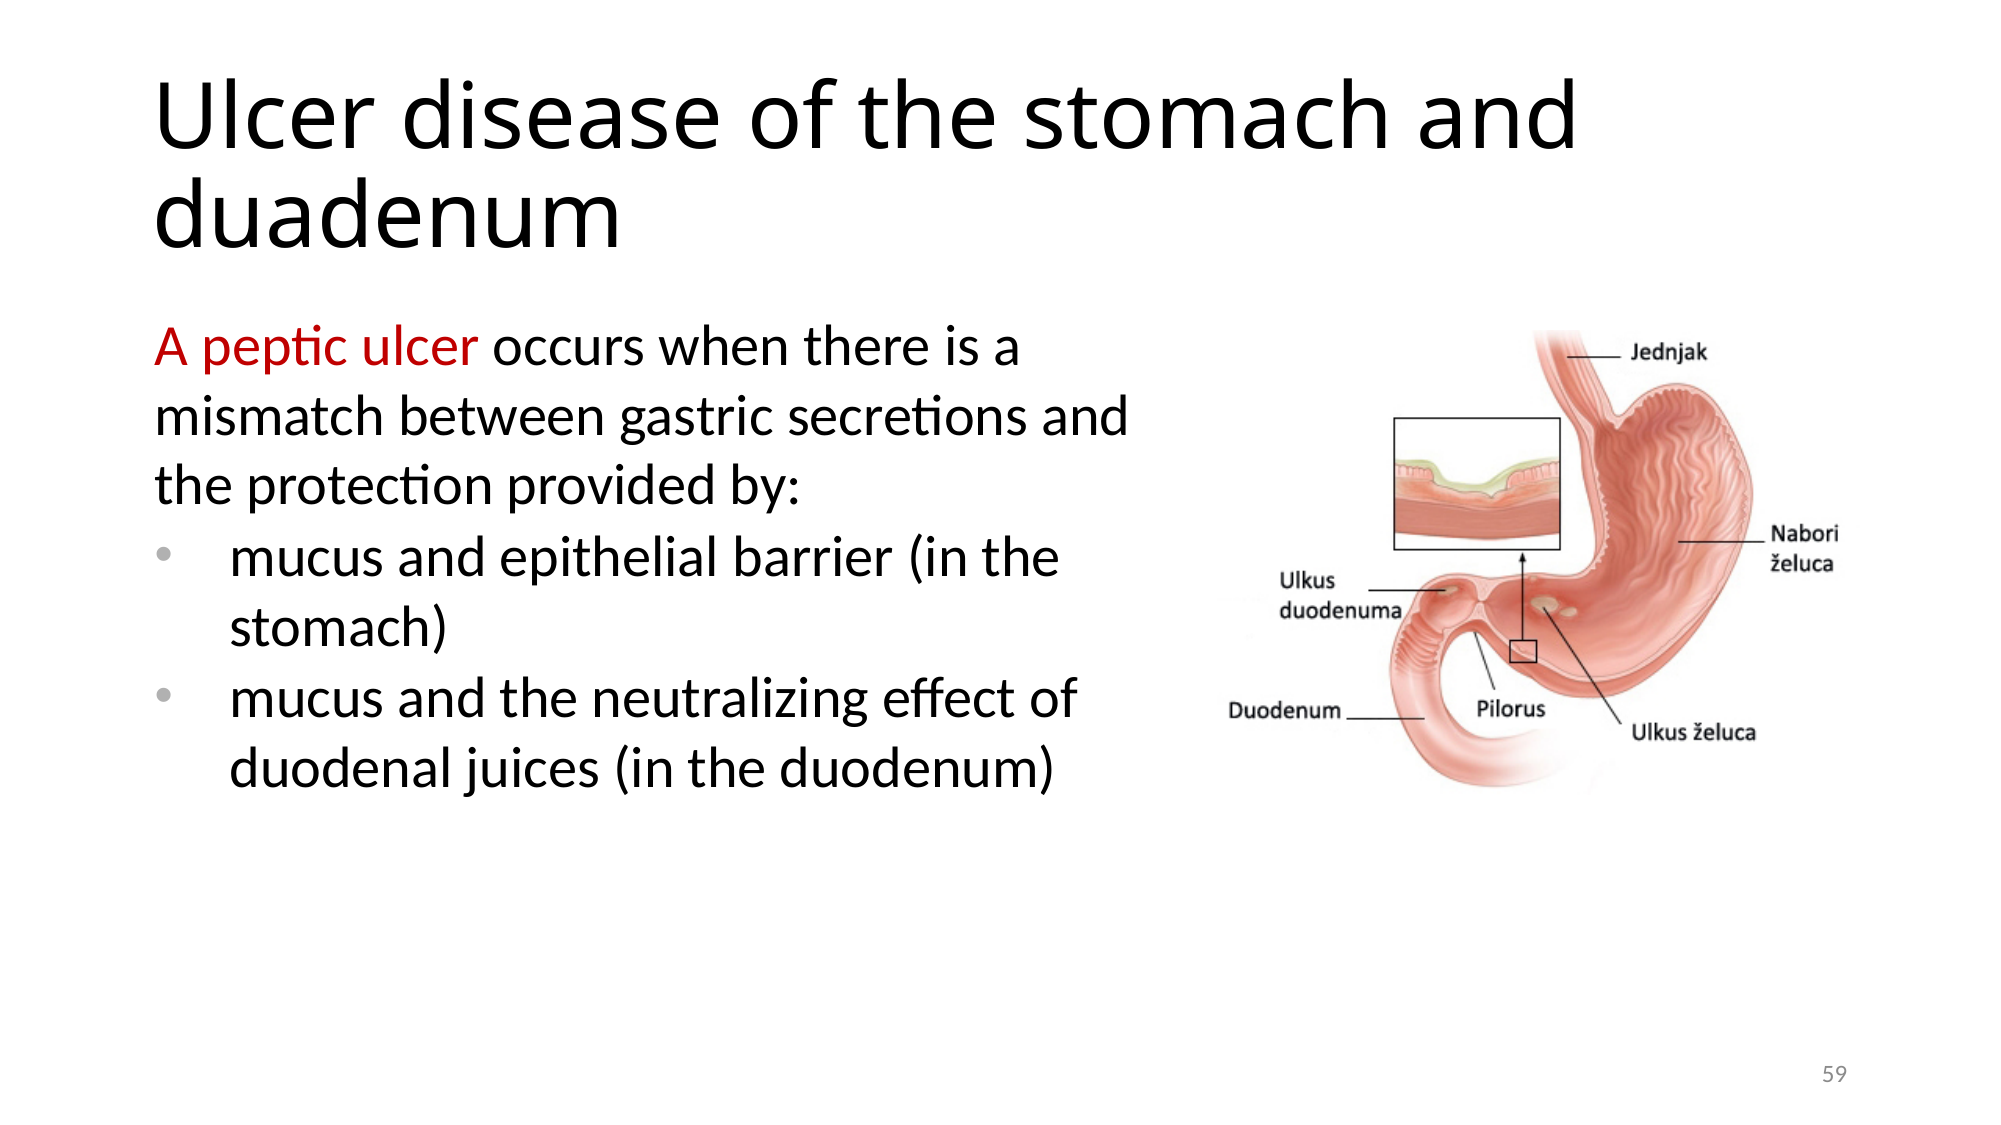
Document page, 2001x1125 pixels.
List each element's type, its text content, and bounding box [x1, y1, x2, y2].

picture [1206, 330, 1863, 795]
title Ulcer disease of the stomach and duadenum [137, 59, 1863, 278]
slide_number 59 [1412, 1042, 1863, 1103]
list A peptic ulcer occurs when there is a mismatch between gastric secretions and the protection provided by: mucus and epithelial barrier (in the stomach) mucus and the neutralizing effect of duodenal juices (in the duodenum) [137, 299, 1243, 1014]
